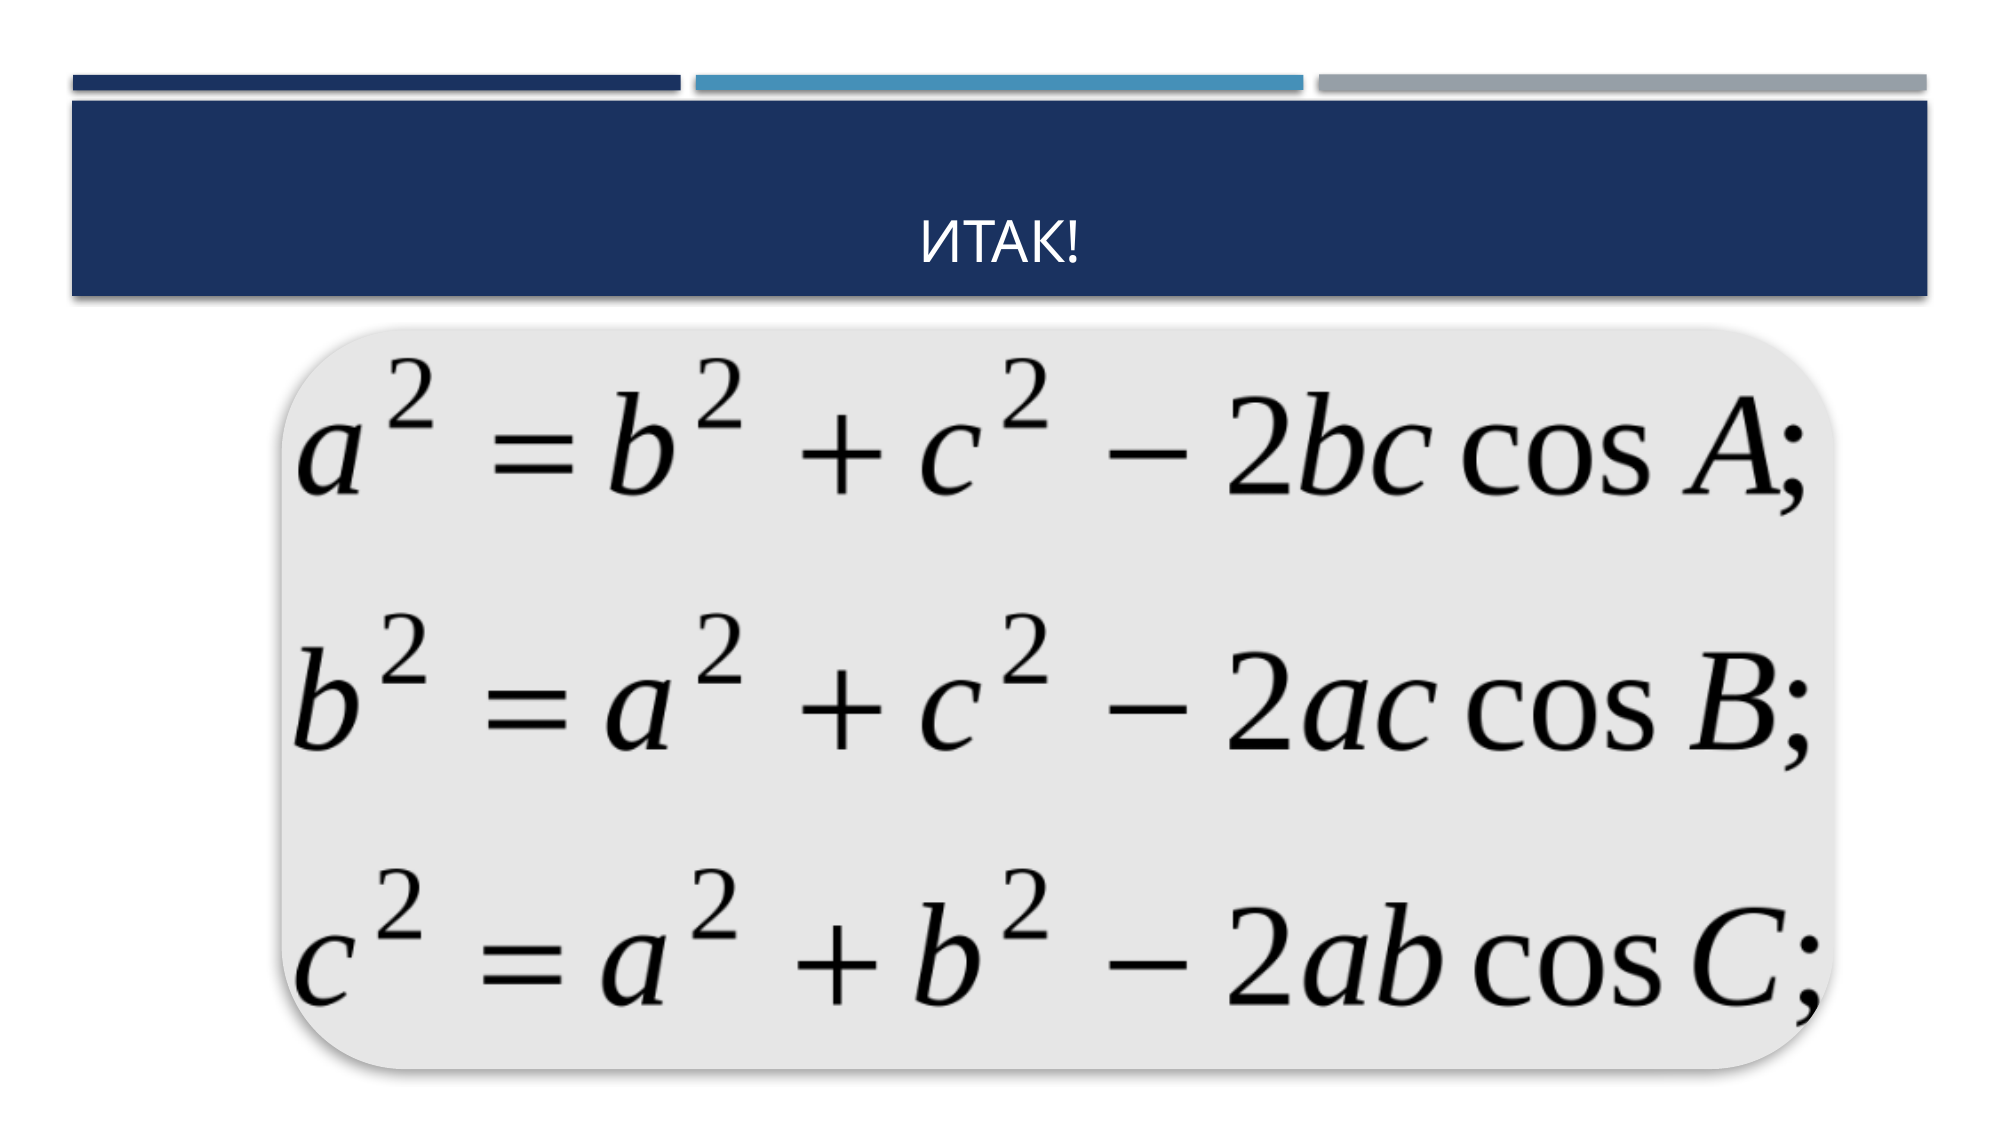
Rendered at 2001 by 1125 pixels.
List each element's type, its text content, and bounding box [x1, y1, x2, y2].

title ИТАК! [95, 115, 1905, 282]
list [281, 329, 1835, 1070]
